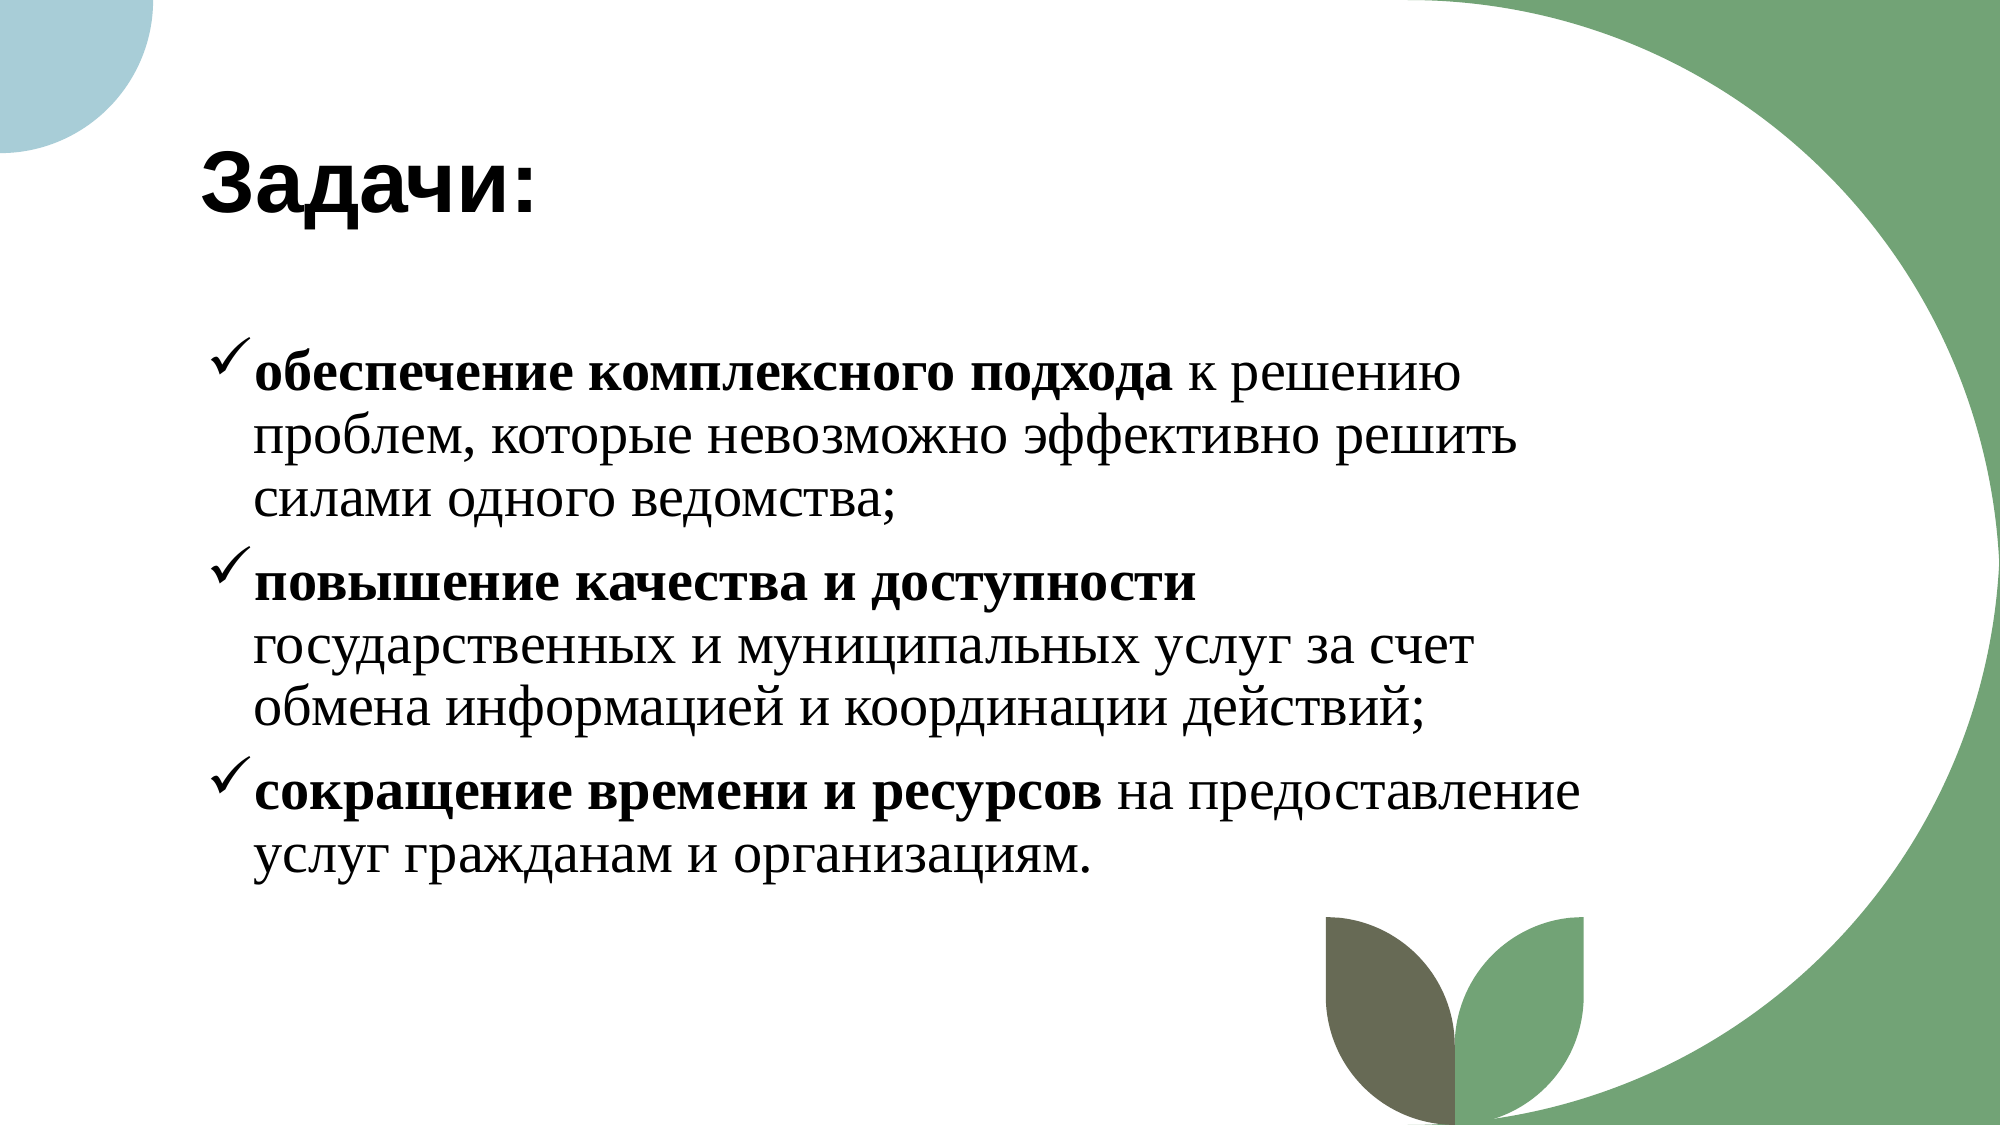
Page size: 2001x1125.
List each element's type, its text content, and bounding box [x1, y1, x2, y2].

title Задачи: [185, 72, 1761, 238]
list обеспечение комплексного подхода к решению проблем, которые невозможно эффективно решить силами одного ведомства; повышение качества и доступности государственных и муниципальных услуг за счет обмена информацией и координации действий; сокращение времени и ресурсов на предоставление услуг гражданам и организациям. [191, 333, 1645, 1125]
